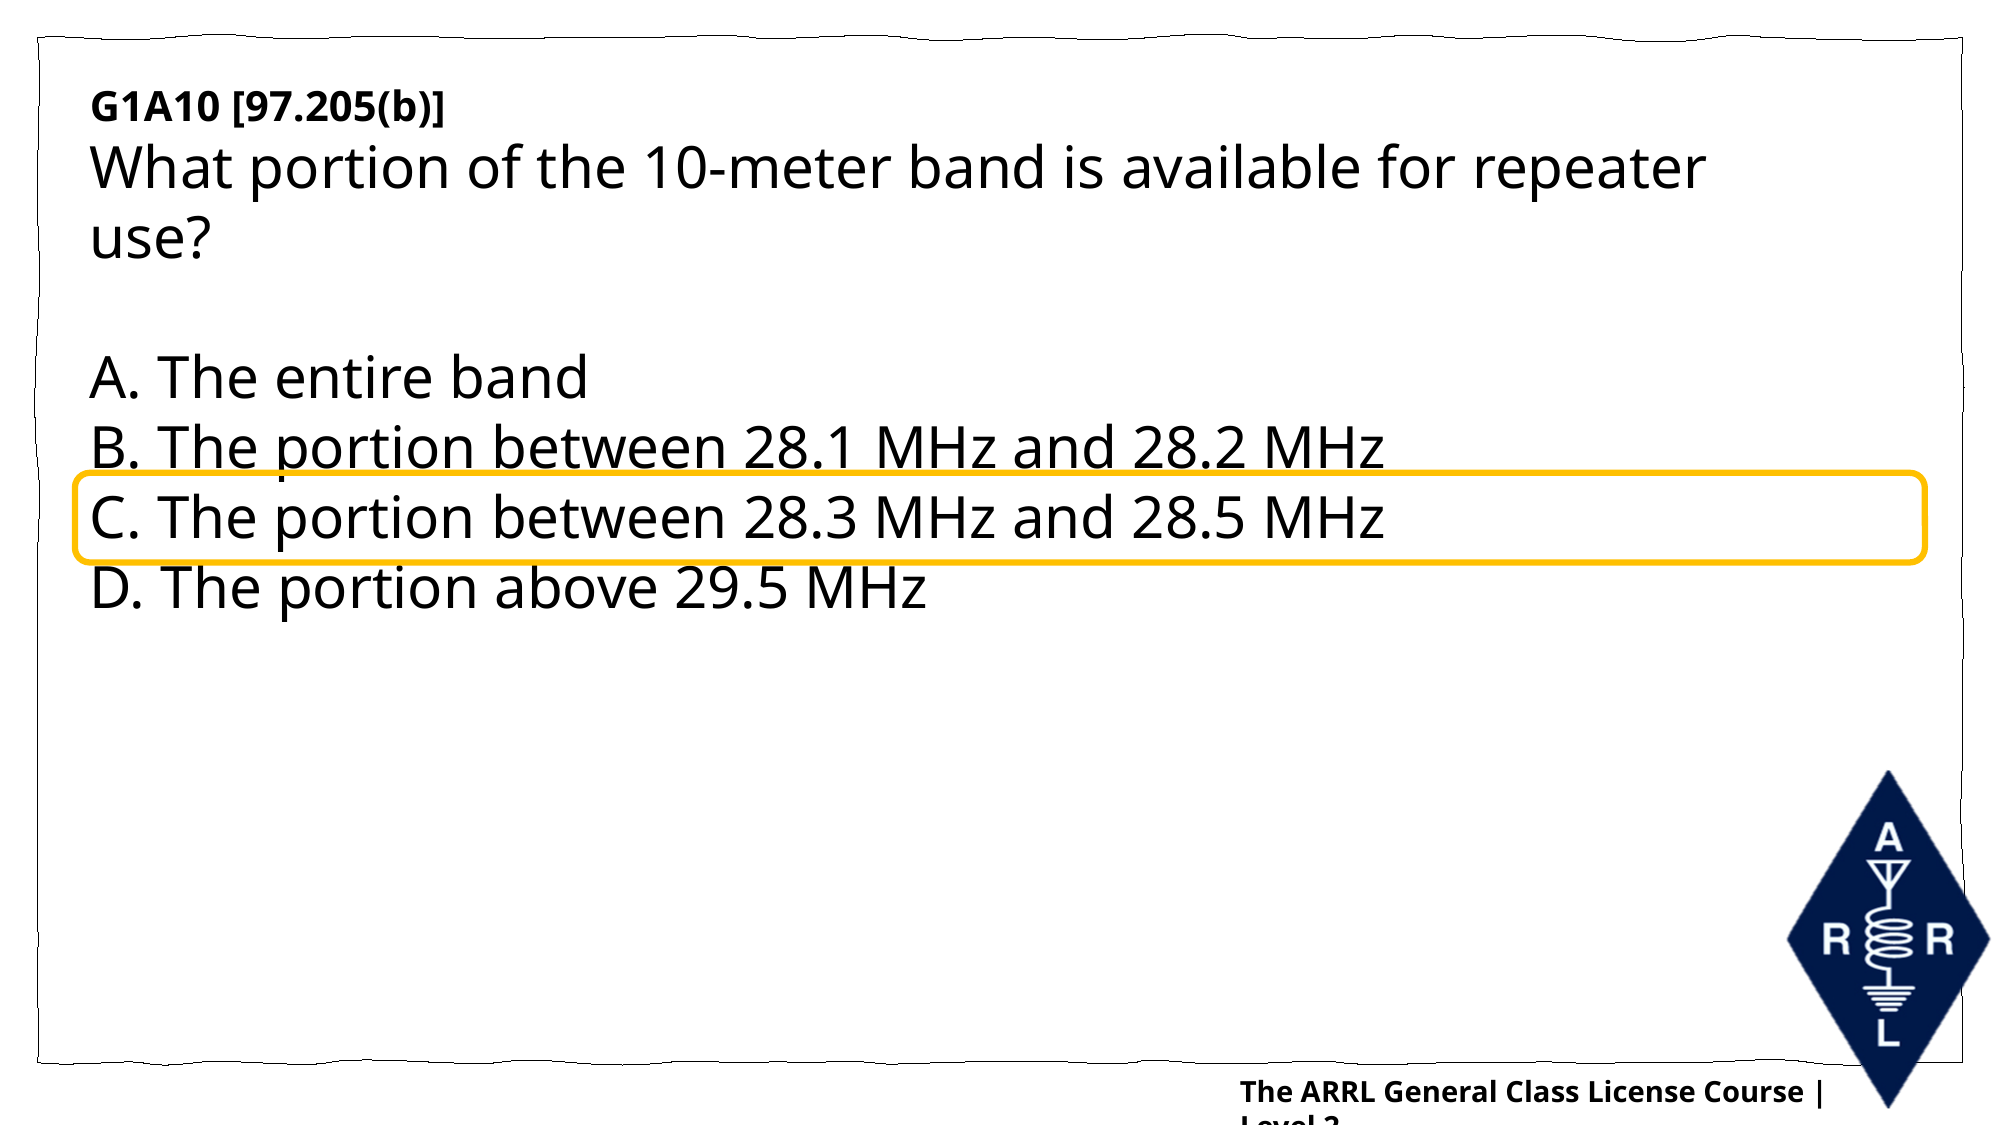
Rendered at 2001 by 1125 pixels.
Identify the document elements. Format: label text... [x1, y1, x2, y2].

text_box G1A10 [97.205(b)] What portion of the 10-meter band is available for repeater use? A. The entire band B. The portion between 28.1 MHz and 28.2 MHz C. The portion between 28.3 MHz and 28.5 MHz D. The portion above 29.5 MHz [75, 72, 1850, 479]
text_box [73, 471, 1926, 564]
text_box G1A10 [97.205(b)] What portion of the 10-meter band is available for repeater use? A. The entire band B. The portion between 28.1 MHz and 28.2 MHz C. The portion between 28.3 MHz and 28.5 MHz D. The portion above 29.5 MHz [75, 556, 1850, 628]
picture [1773, 752, 1999, 1125]
